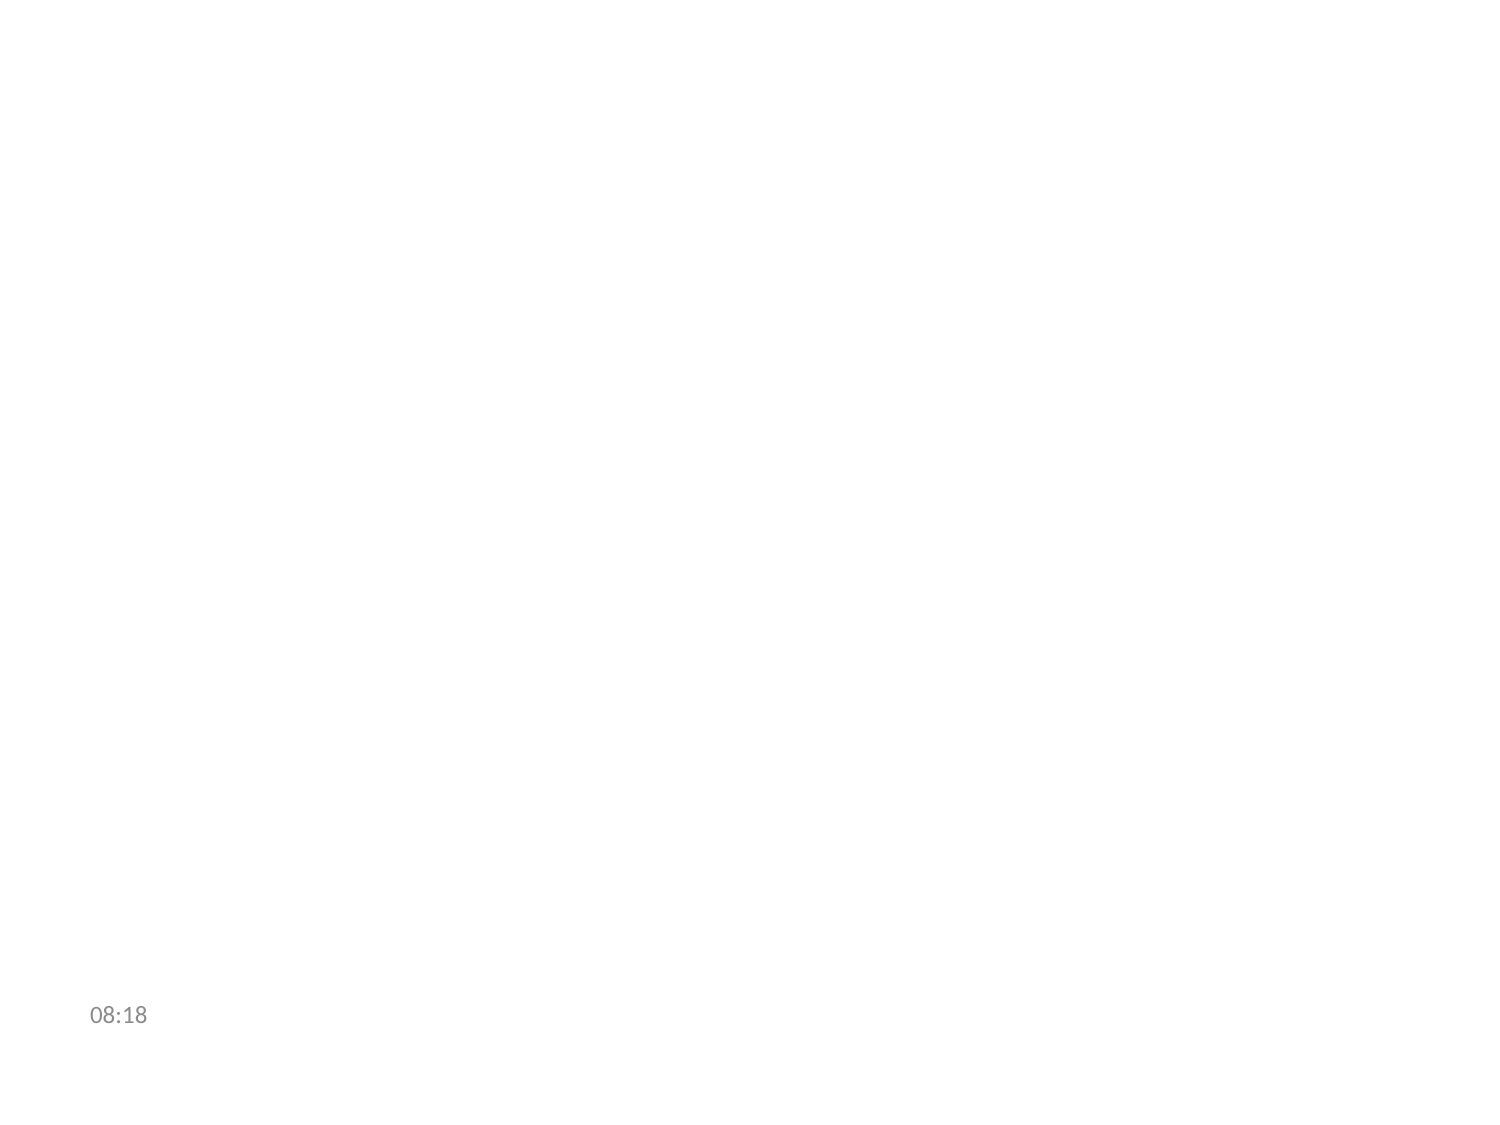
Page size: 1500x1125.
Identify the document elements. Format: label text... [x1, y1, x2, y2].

text_box 15:35 [75, 983, 425, 1044]
